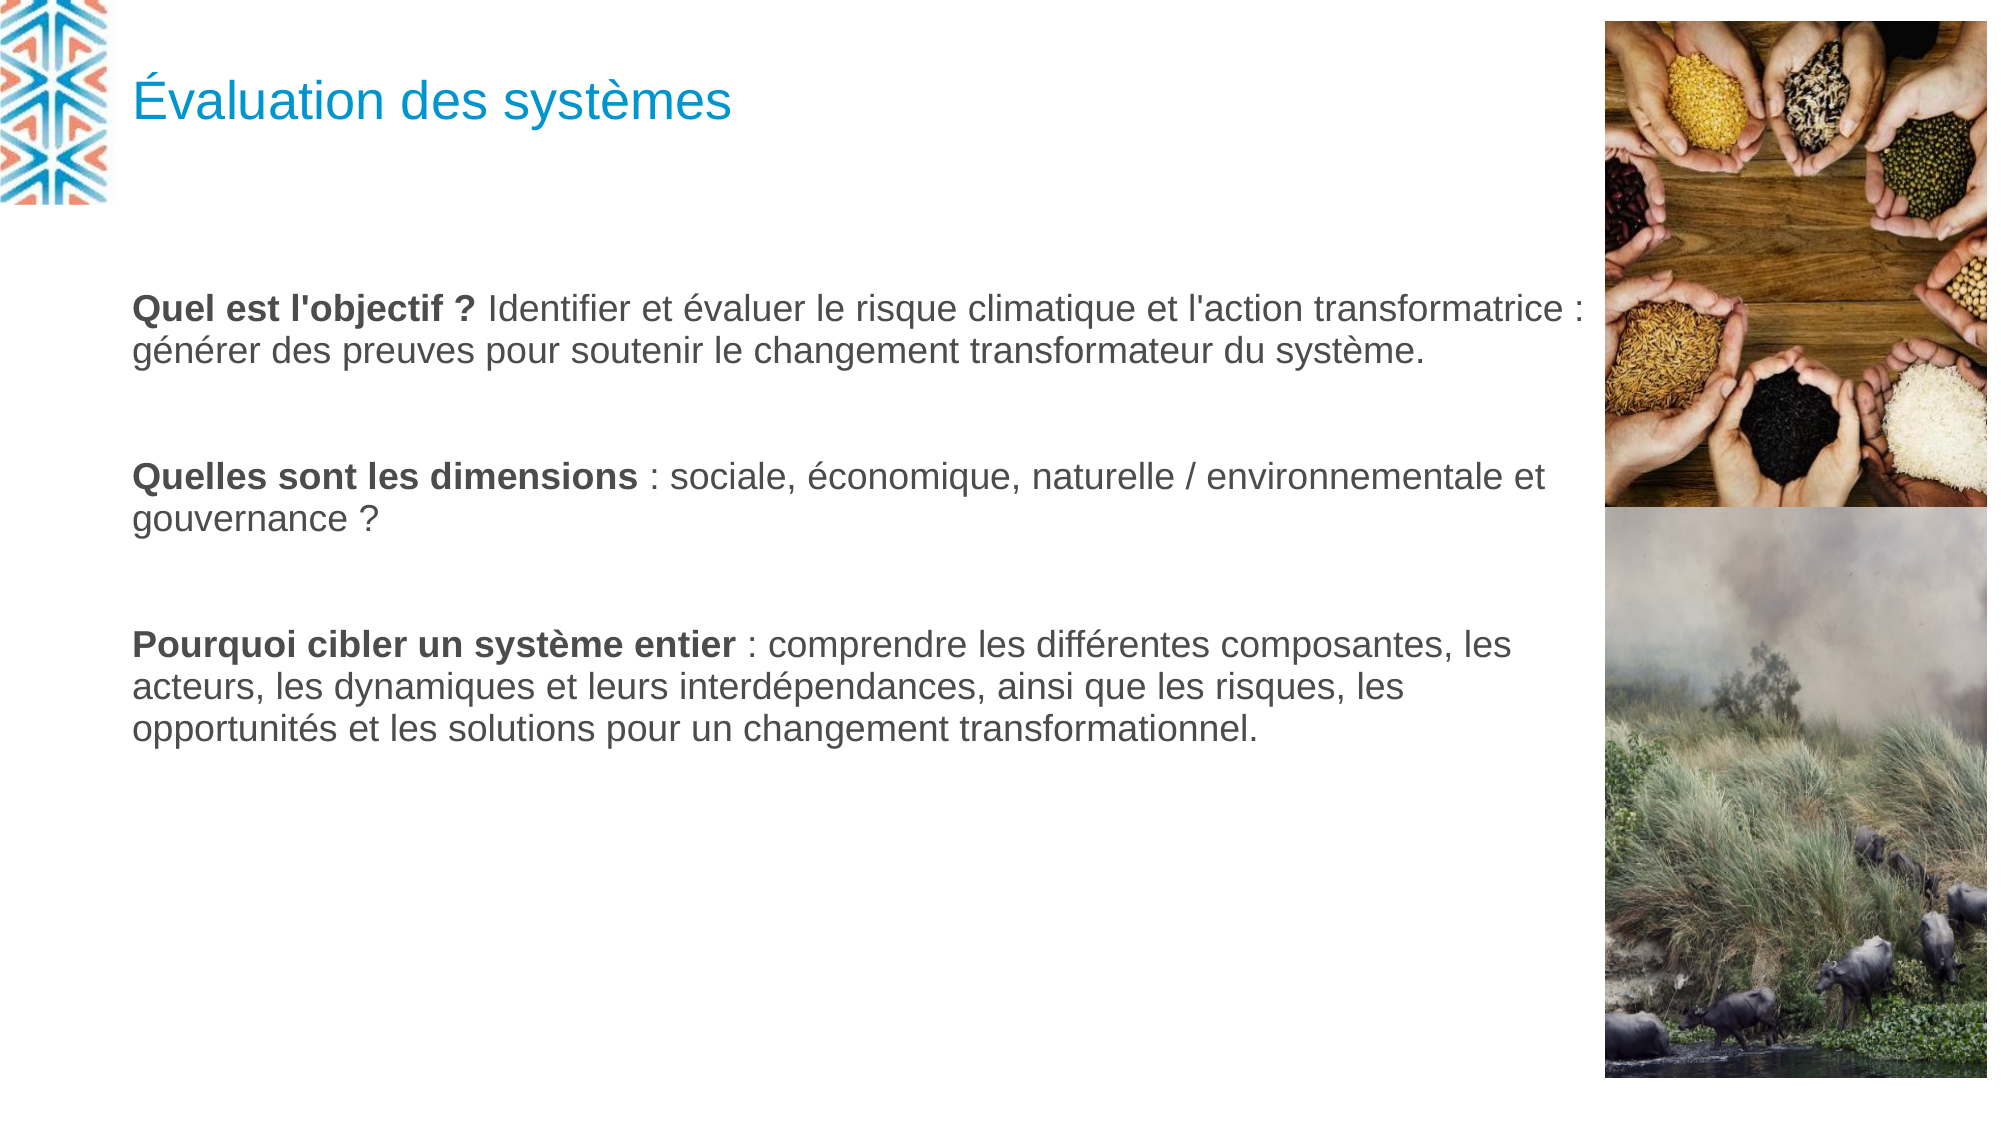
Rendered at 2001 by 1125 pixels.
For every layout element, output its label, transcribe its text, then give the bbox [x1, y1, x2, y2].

title Évaluation des systèmes [117, 41, 805, 139]
picture [1, 0, 115, 204]
picture [1605, 21, 1987, 1078]
list Quel est l'objectif ? Identifier et évaluer le risque climatique et l'action transformatrice : générer des preuves pour soutenir le changement transformateur du système. Quelles sont les dimensions : sociale, économique, naturelle / environnementale et gouvernance ? Pourquoi cibler un système entier : comprendre les différentes composantes, les acteurs, les dynamiques et leurs interdépendances, ainsi que les risques, les opportunités et les solutions pour un changement transformationnel. [117, 279, 1605, 848]
